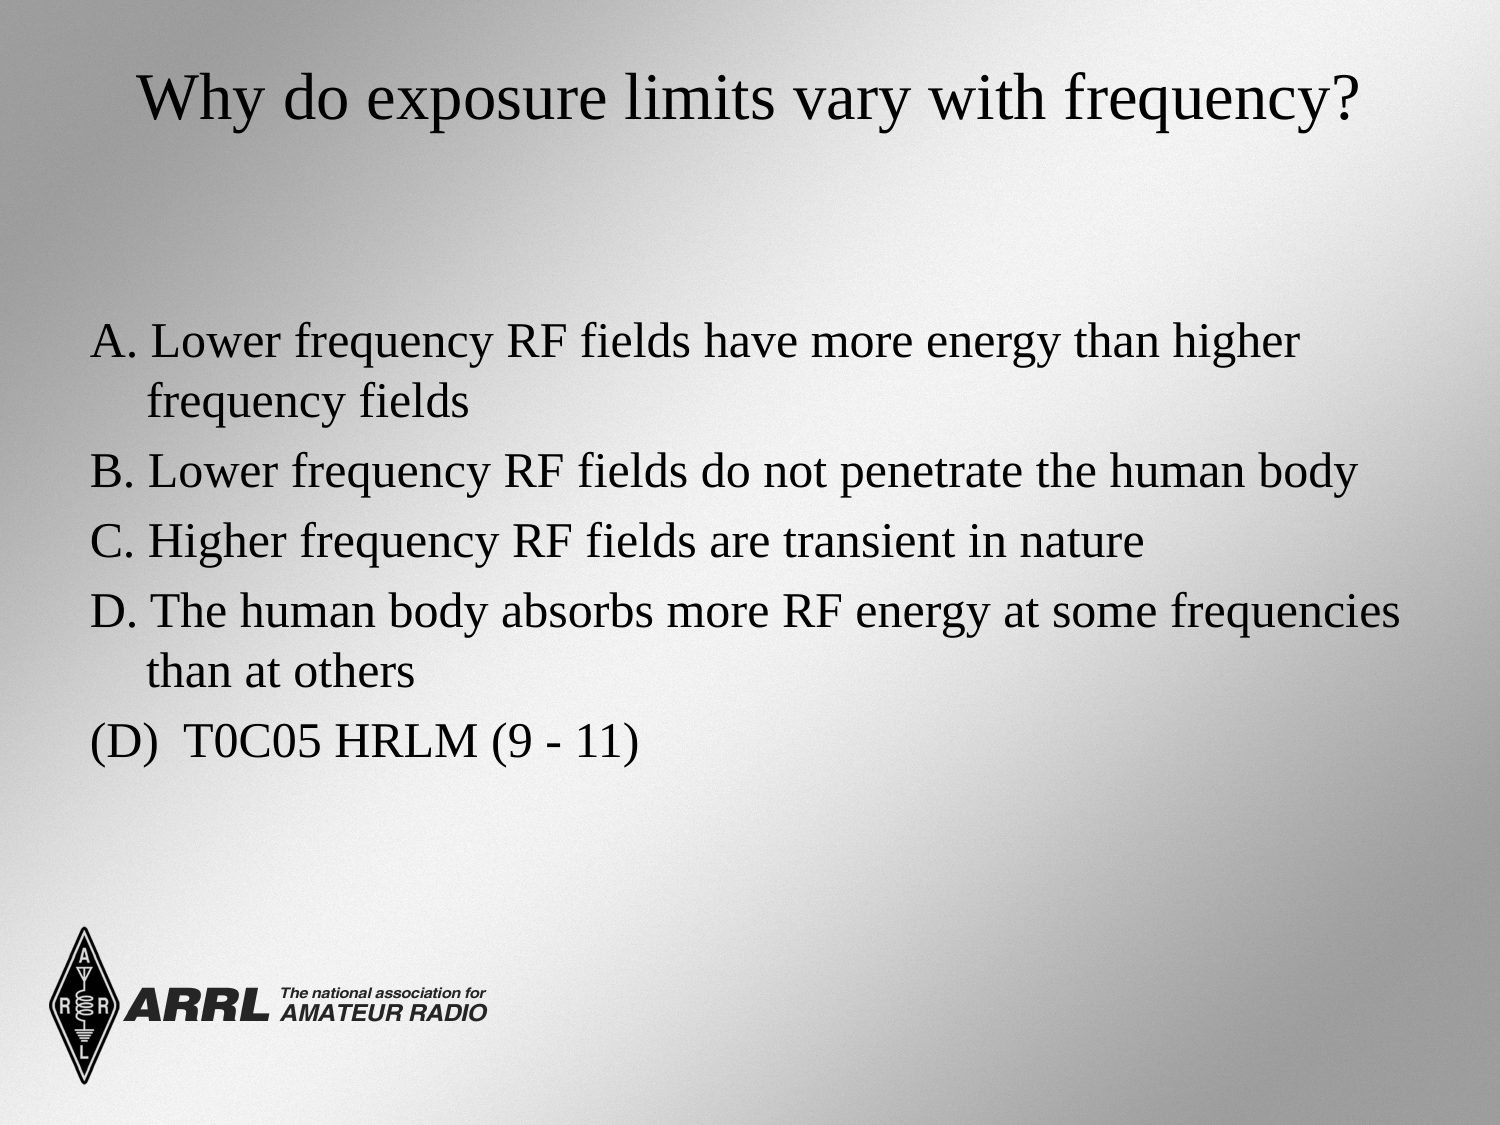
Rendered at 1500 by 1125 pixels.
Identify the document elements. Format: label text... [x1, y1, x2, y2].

title Why do exposure limits vary with frequency? [75, 45, 1425, 233]
picture [0, 0, 1500, 1125]
list A. Lower frequency RF fields have more energy than higher frequency fields B. Lower frequency RF fields do not penetrate the human body C. Higher frequency RF fields are transient in nature D. The human body absorbs more RF energy at some frequencies than at others (D) T0C05 HRLM (9 - 11) [75, 299, 1425, 1005]
